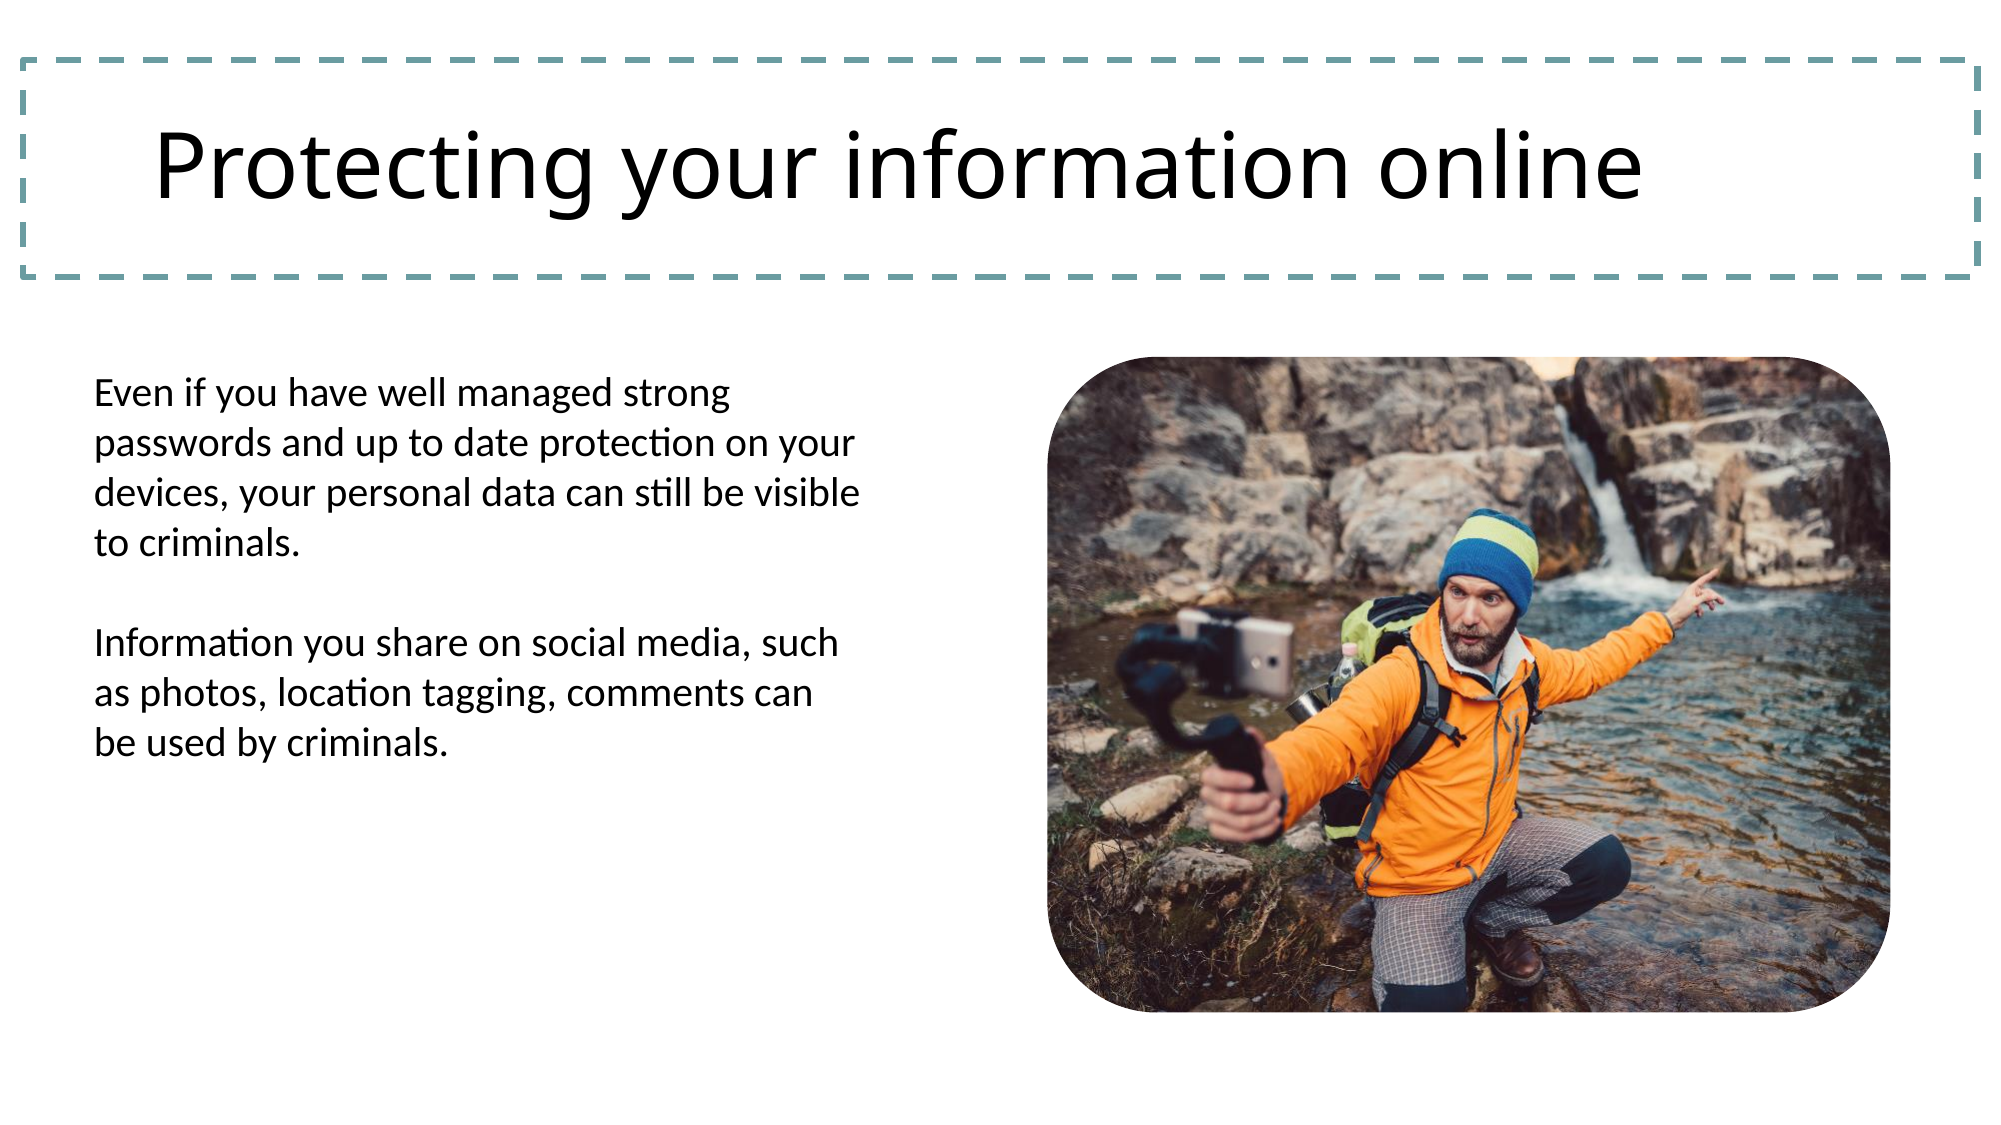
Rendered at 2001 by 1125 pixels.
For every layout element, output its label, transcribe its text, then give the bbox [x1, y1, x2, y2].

picture [1047, 356, 1891, 1013]
text_box Even if you have well managed strong passwords and up to date protection on your devices, your personal data can still be visible to criminals. Information you share on social media, such as photos, location tagging, comments can be used by criminals. [78, 356, 876, 872]
title Protecting your information online [137, 59, 1863, 278]
